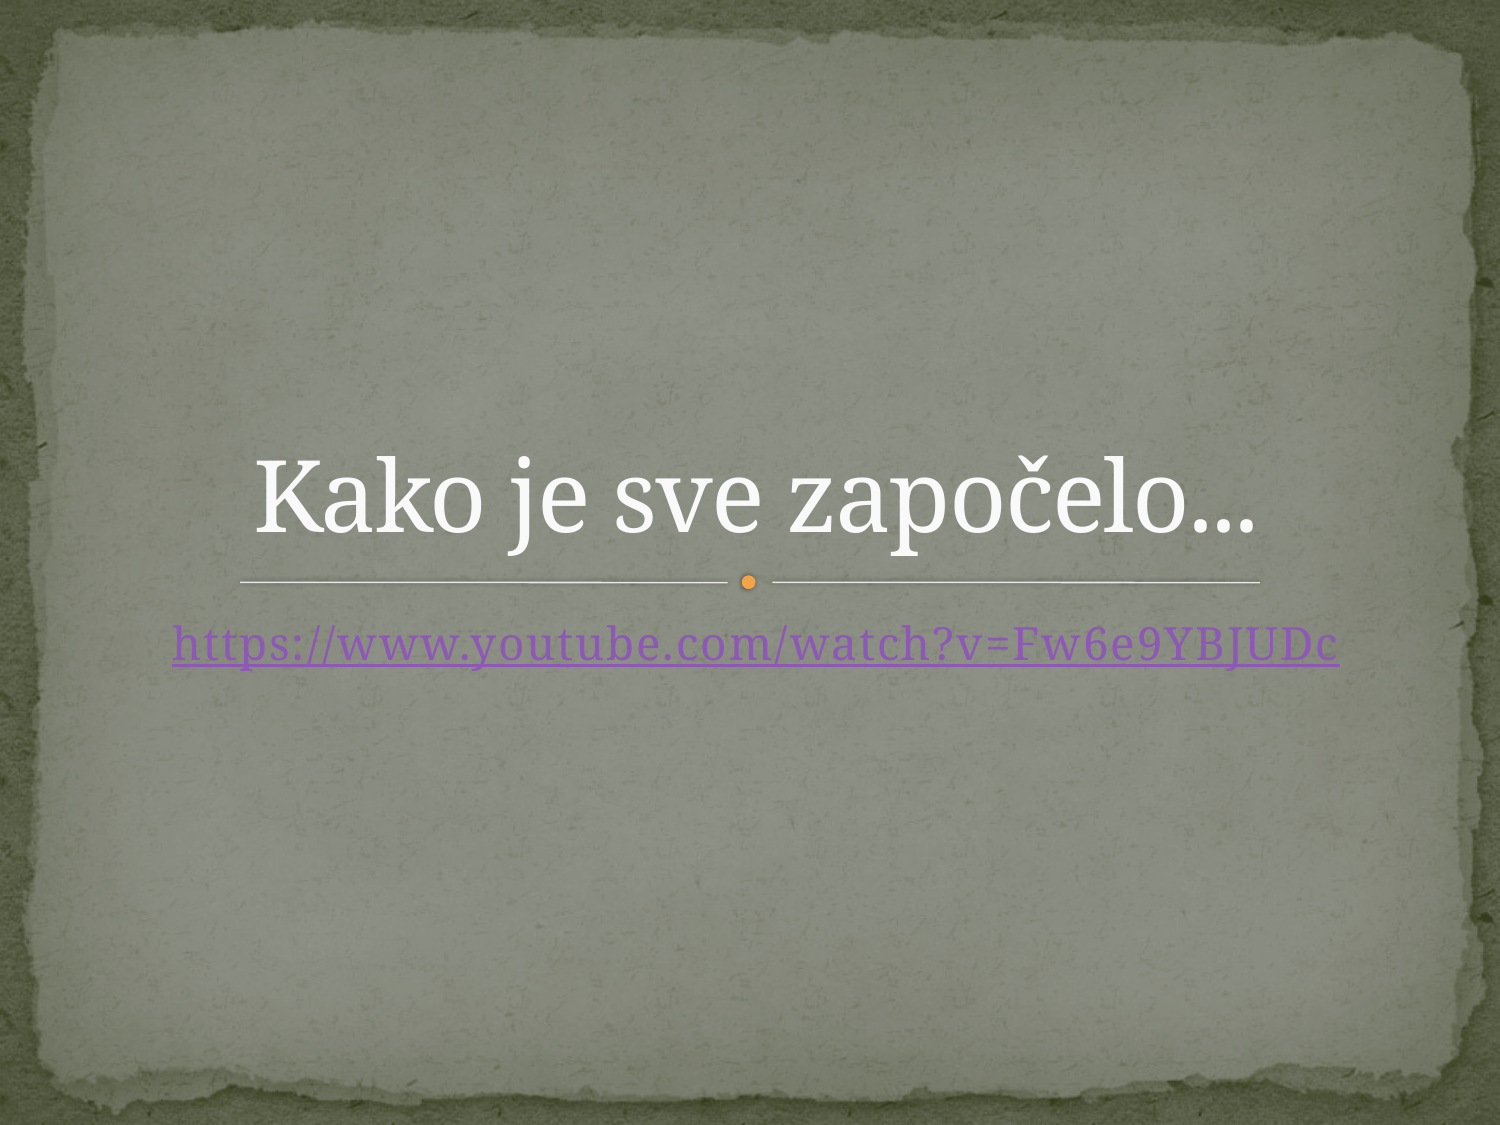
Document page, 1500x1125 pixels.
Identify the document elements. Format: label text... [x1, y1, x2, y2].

title Kako je sve započelo... [74, 235, 1438, 561]
subtitle https://www.youtube.com/watch?v=Fw6e9YBJUDc [75, 606, 1438, 795]
